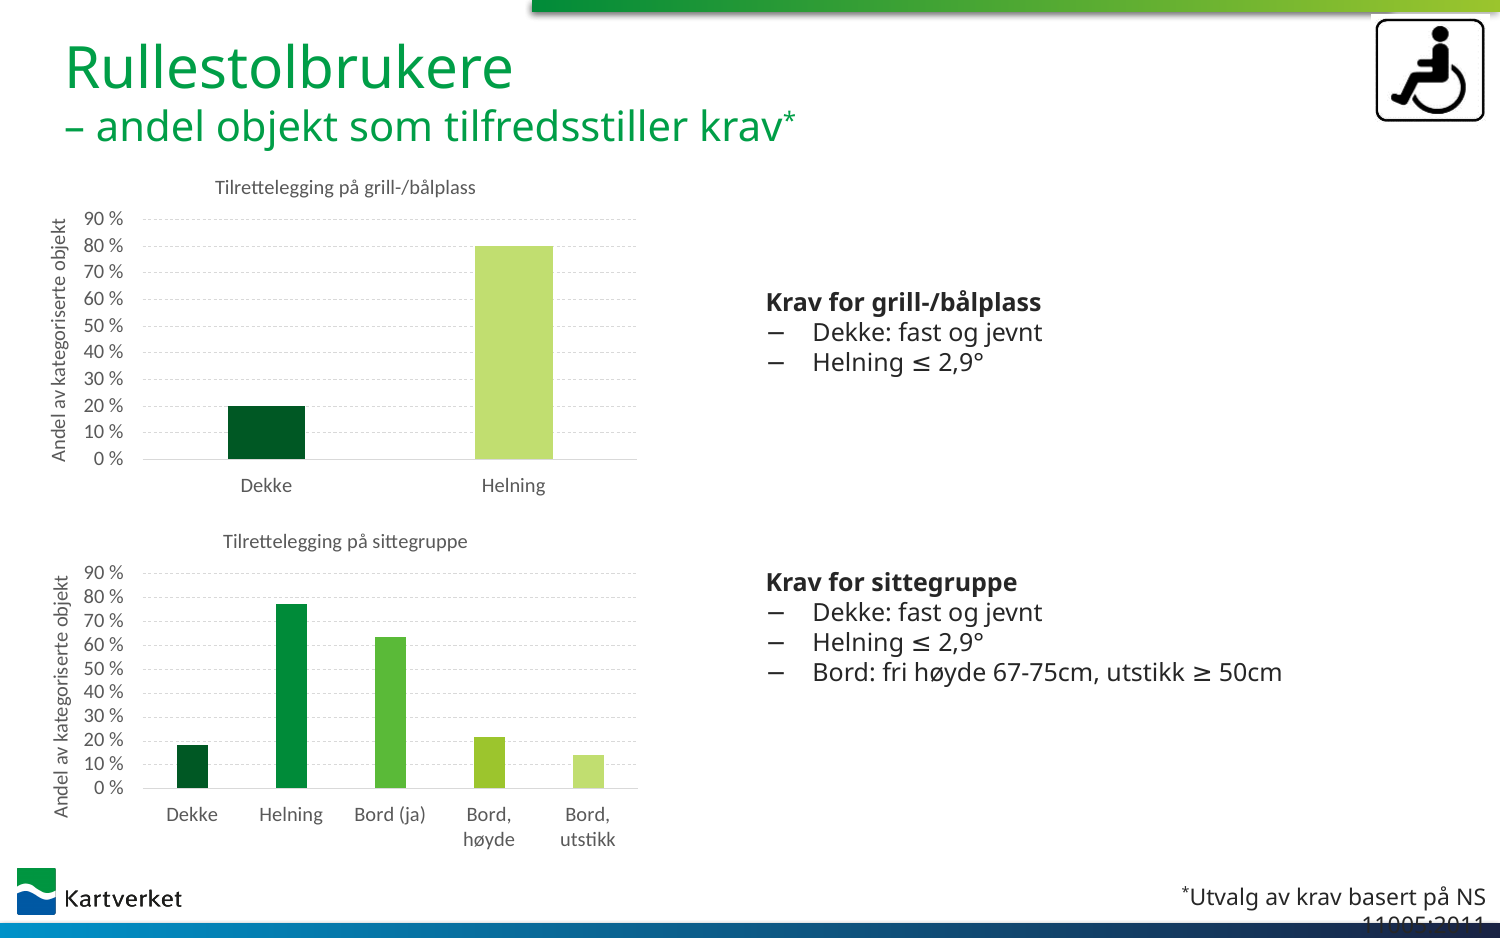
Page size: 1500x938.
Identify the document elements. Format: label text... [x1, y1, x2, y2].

text_box *Utvalg av krav basert på NS 11005:2011 [1068, 873, 1500, 938]
picture [41, 520, 650, 859]
text_box Krav for sittegruppe Dekke: fast og jevnt Helning ≤ 2,9° Bord: fri høyde 67-75cm, utstikk ≥ 50cm [750, 559, 1500, 694]
picture [1371, 13, 1491, 127]
picture [41, 166, 650, 505]
text_box Rullestolbrukere – andel objekt som tilfredsstiller krav* [49, 14, 1431, 158]
text_box Krav for grill-/bålplass Dekke: fast og jevnt Helning ≤ 2,9° [750, 279, 1452, 384]
